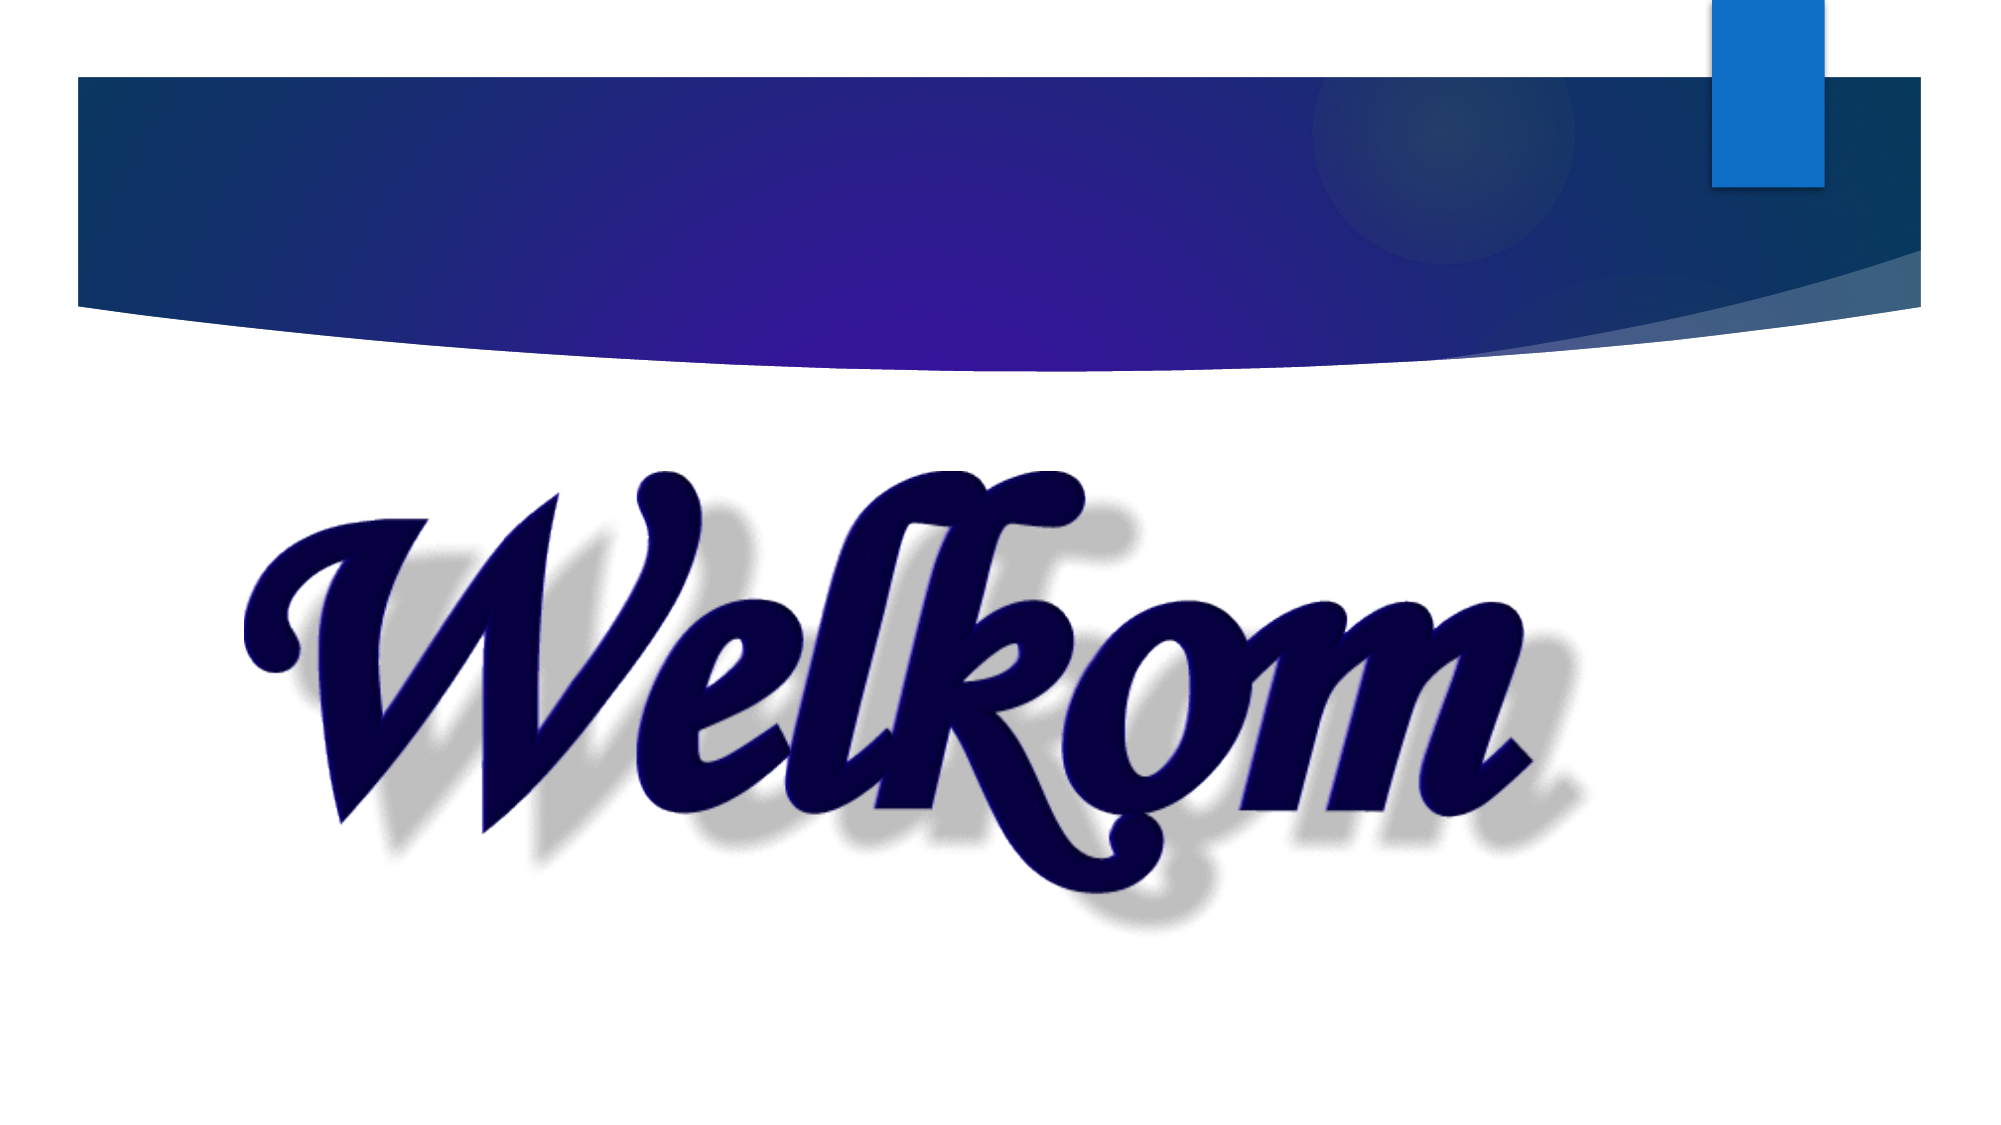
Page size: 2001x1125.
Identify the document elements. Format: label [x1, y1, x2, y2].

list [243, 471, 1598, 939]
